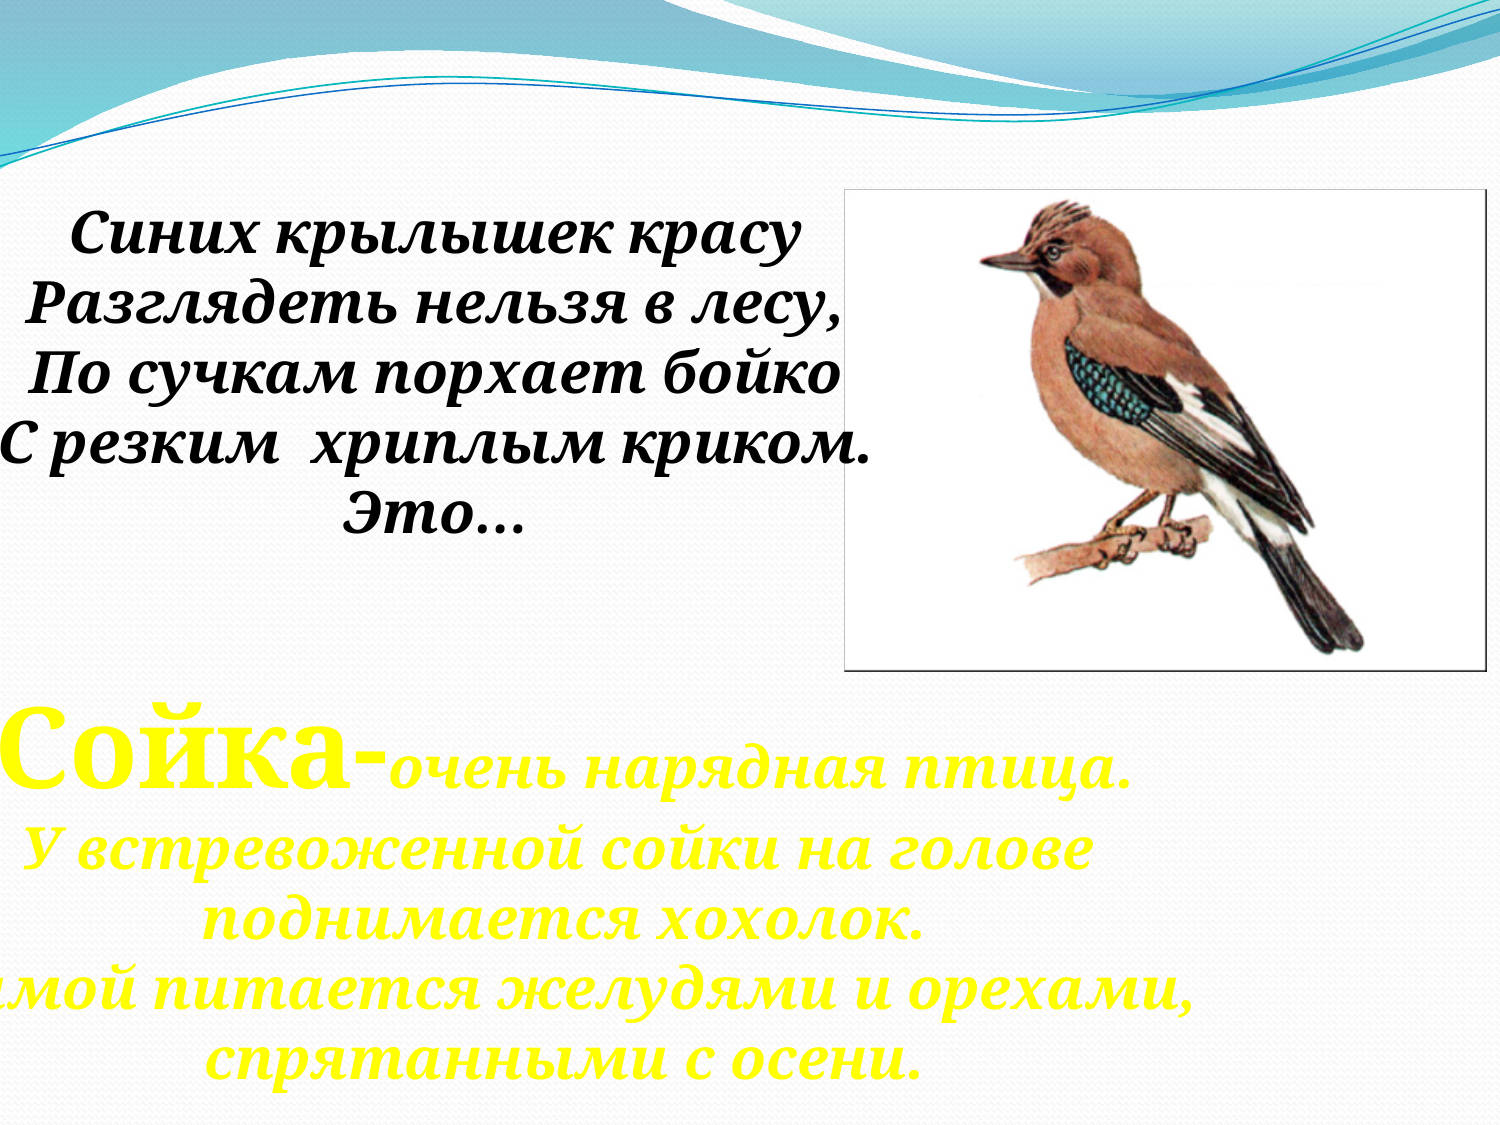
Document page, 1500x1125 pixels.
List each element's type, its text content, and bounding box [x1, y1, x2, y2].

picture [842, 188, 1487, 672]
text_box Синих крылышек красу Разглядеть нельзя в лесу, По сучкам порхает бойко С резким хриплым криком. Это… [0, 187, 890, 553]
text_box Сойка-очень нарядная птица. У встревоженной сойки на голове поднимается хохолок. Зимой питается желудями и орехами, спрятанными с осени. [0, 668, 1213, 1099]
